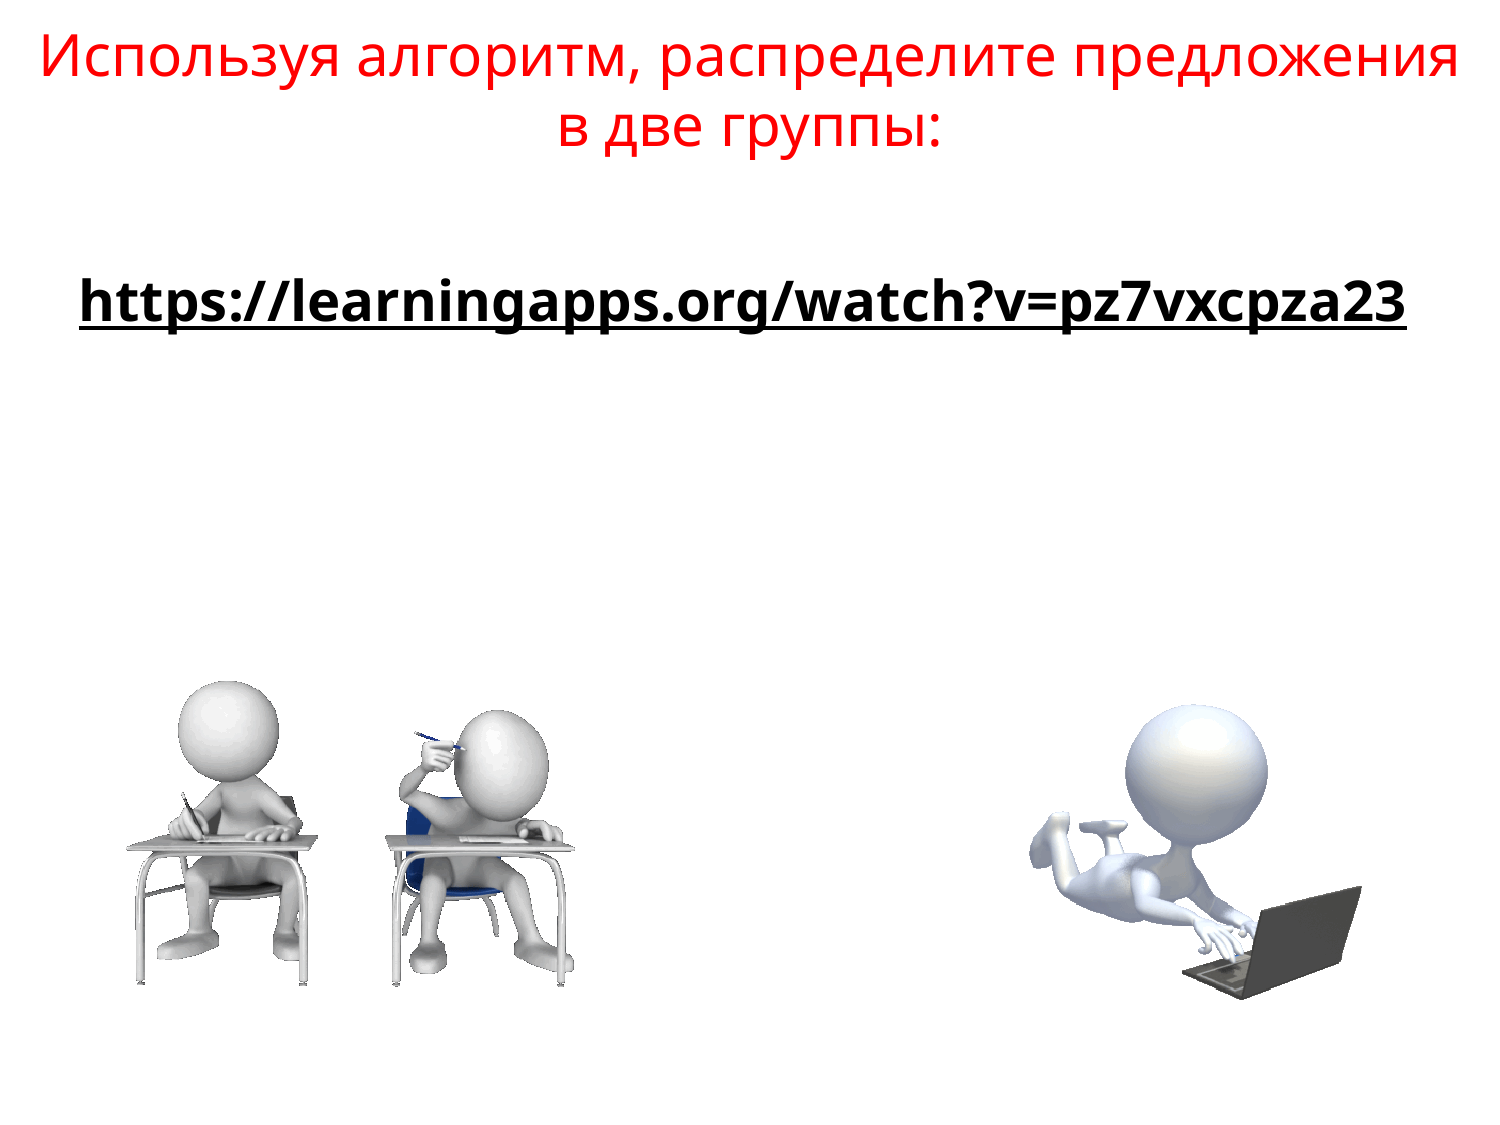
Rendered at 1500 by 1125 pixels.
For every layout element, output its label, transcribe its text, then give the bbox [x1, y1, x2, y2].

picture [81, 655, 616, 1078]
picture [960, 691, 1434, 1075]
title Используя алгоритм, распределите предложения в две группы: [0, 0, 1500, 176]
list https://learningapps.org/watch?v=pz7vxcpza23 [0, 257, 1500, 1020]
